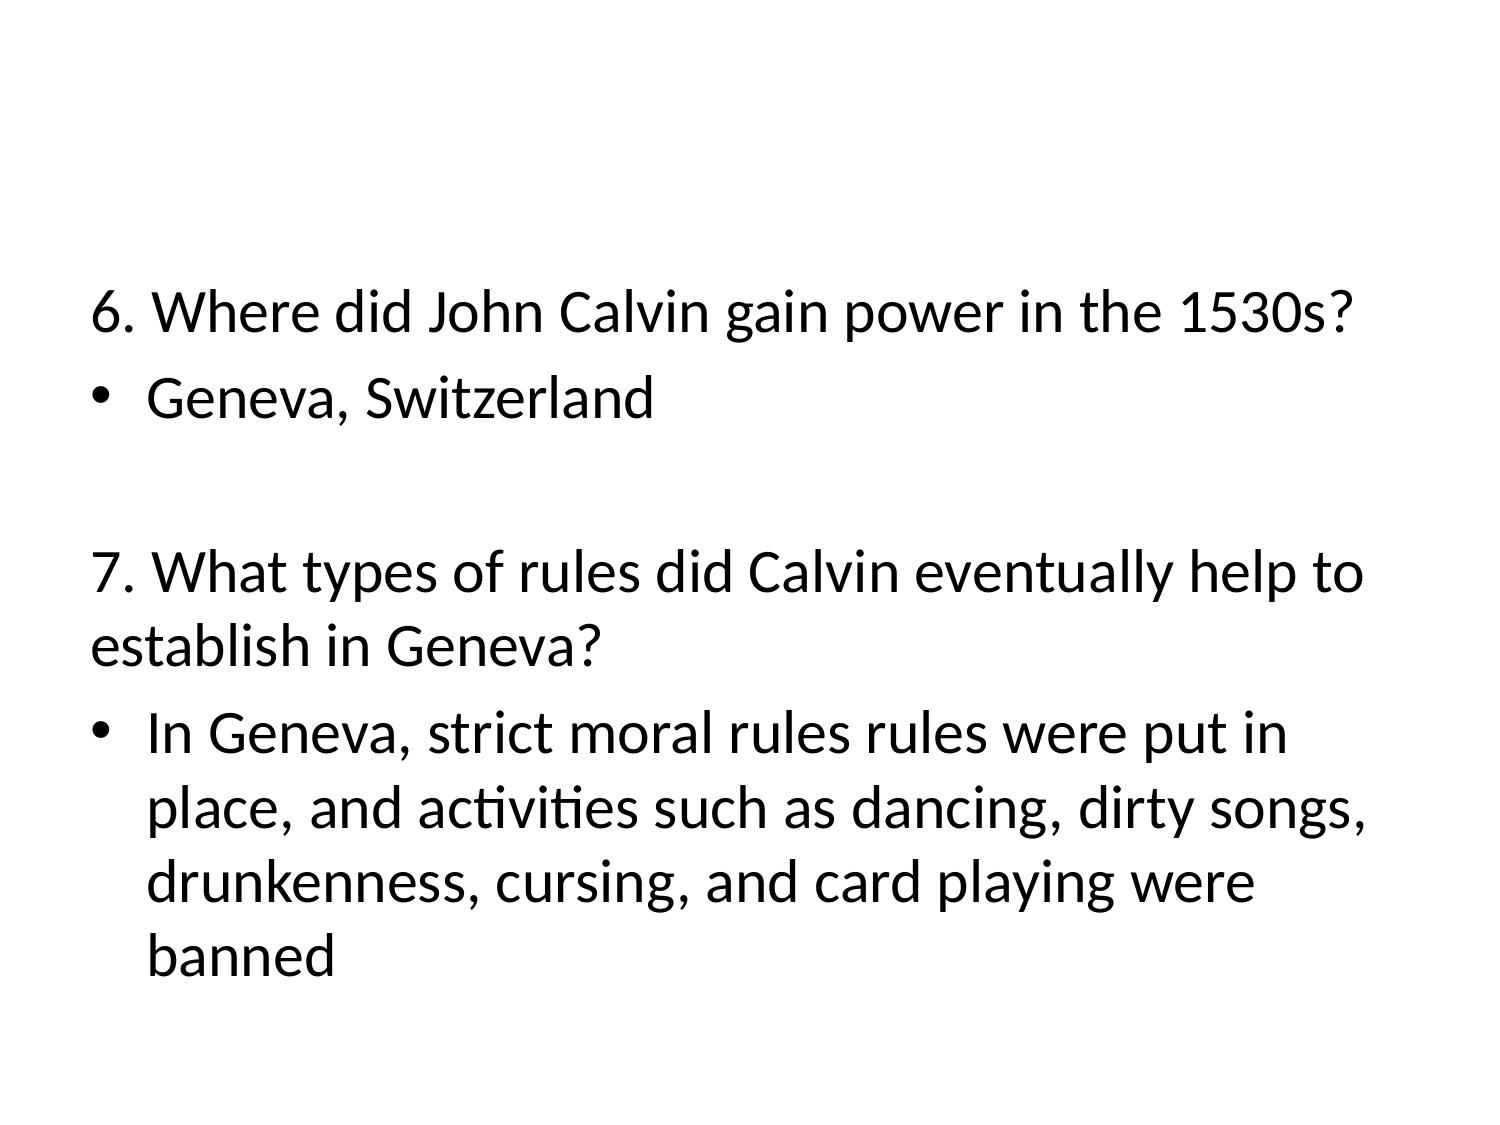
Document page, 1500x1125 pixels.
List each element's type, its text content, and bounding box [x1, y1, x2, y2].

list 6. Where did John Calvin gain power in the 1530s? Geneva, Switzerland 7. What types of rules did Calvin eventually help to establish in Geneva? In Geneva, strict moral rules rules were put in place, and activities such as dancing, dirty songs, drunkenness, cursing, and card playing were banned [75, 262, 1425, 1005]
